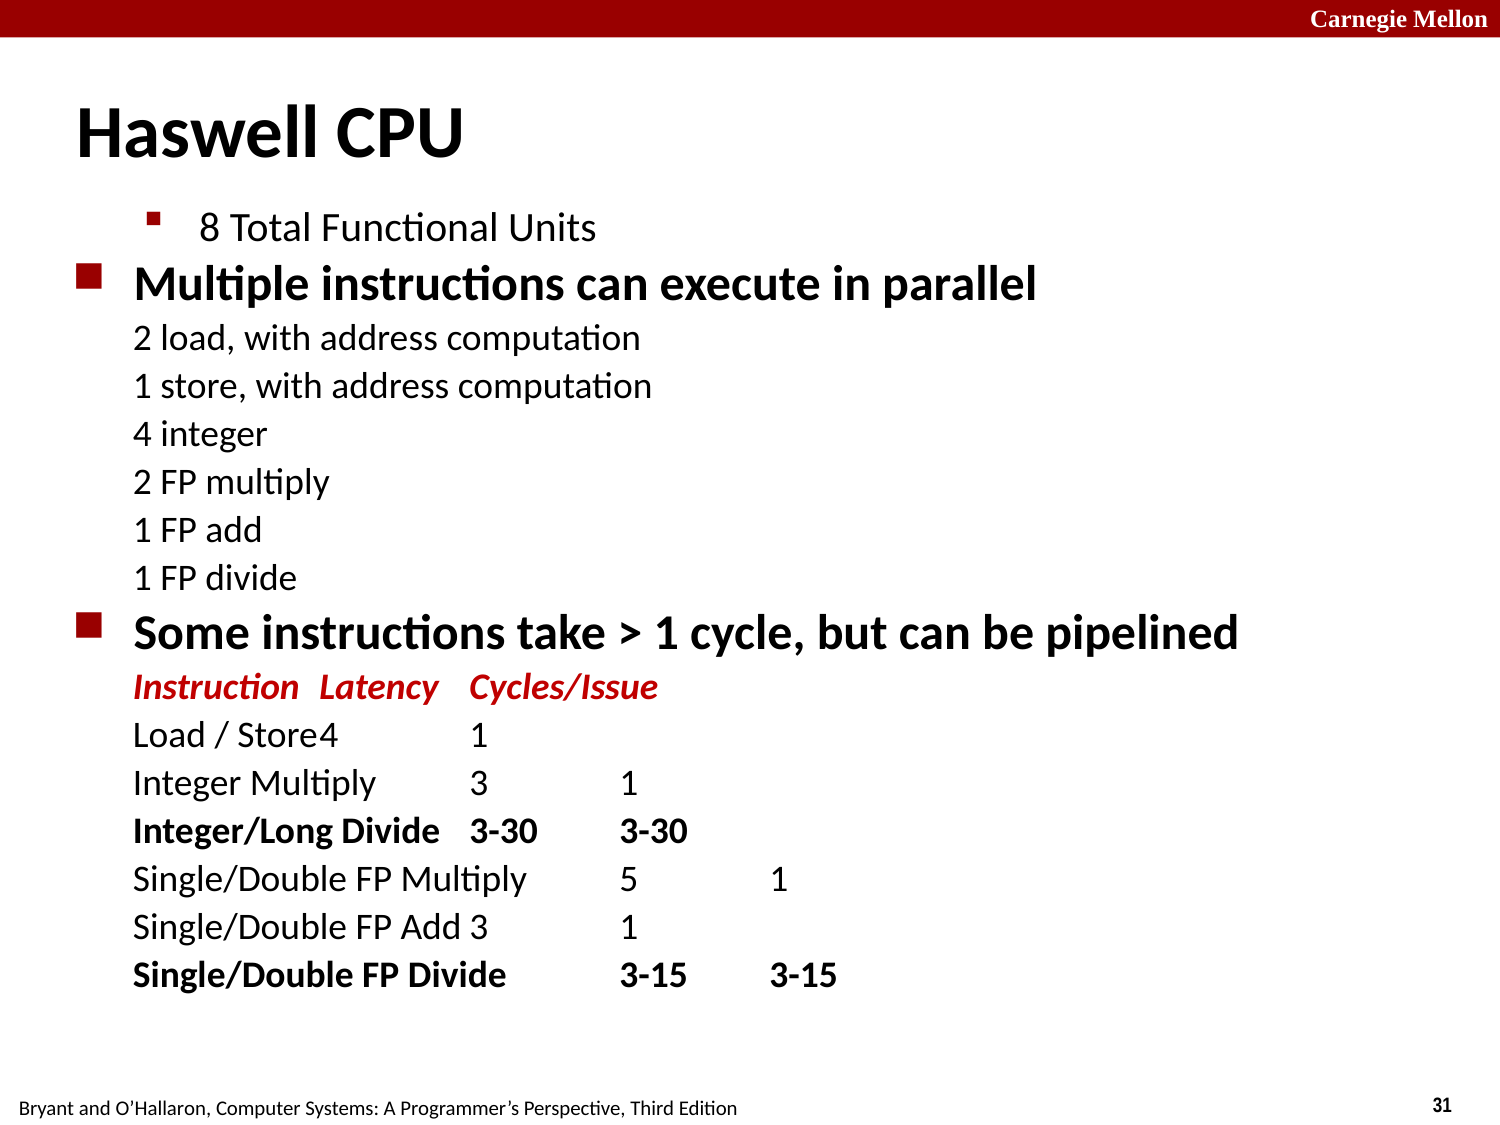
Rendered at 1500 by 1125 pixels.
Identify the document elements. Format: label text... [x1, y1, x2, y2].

title Haswell CPU [61, 80, 1272, 176]
list 8 Total Functional Units Multiple instructions can execute in parallel 2 load, with address computation 1 store, with address computation 4 integer 2 FP multiply 1 FP add 1 FP divide Some instructions take > 1 cycle, but can be pipelined Instruction Latency Cycles/Issue Load / Store 4 1 Integer Multiply 3 1 Integer/Long Divide 3-30 3-30 Single/Double FP Multiply 5 1 Single/Double FP Add 3 1 Single/Double FP Divide 3-15 3-15 [62, 199, 1426, 1026]
